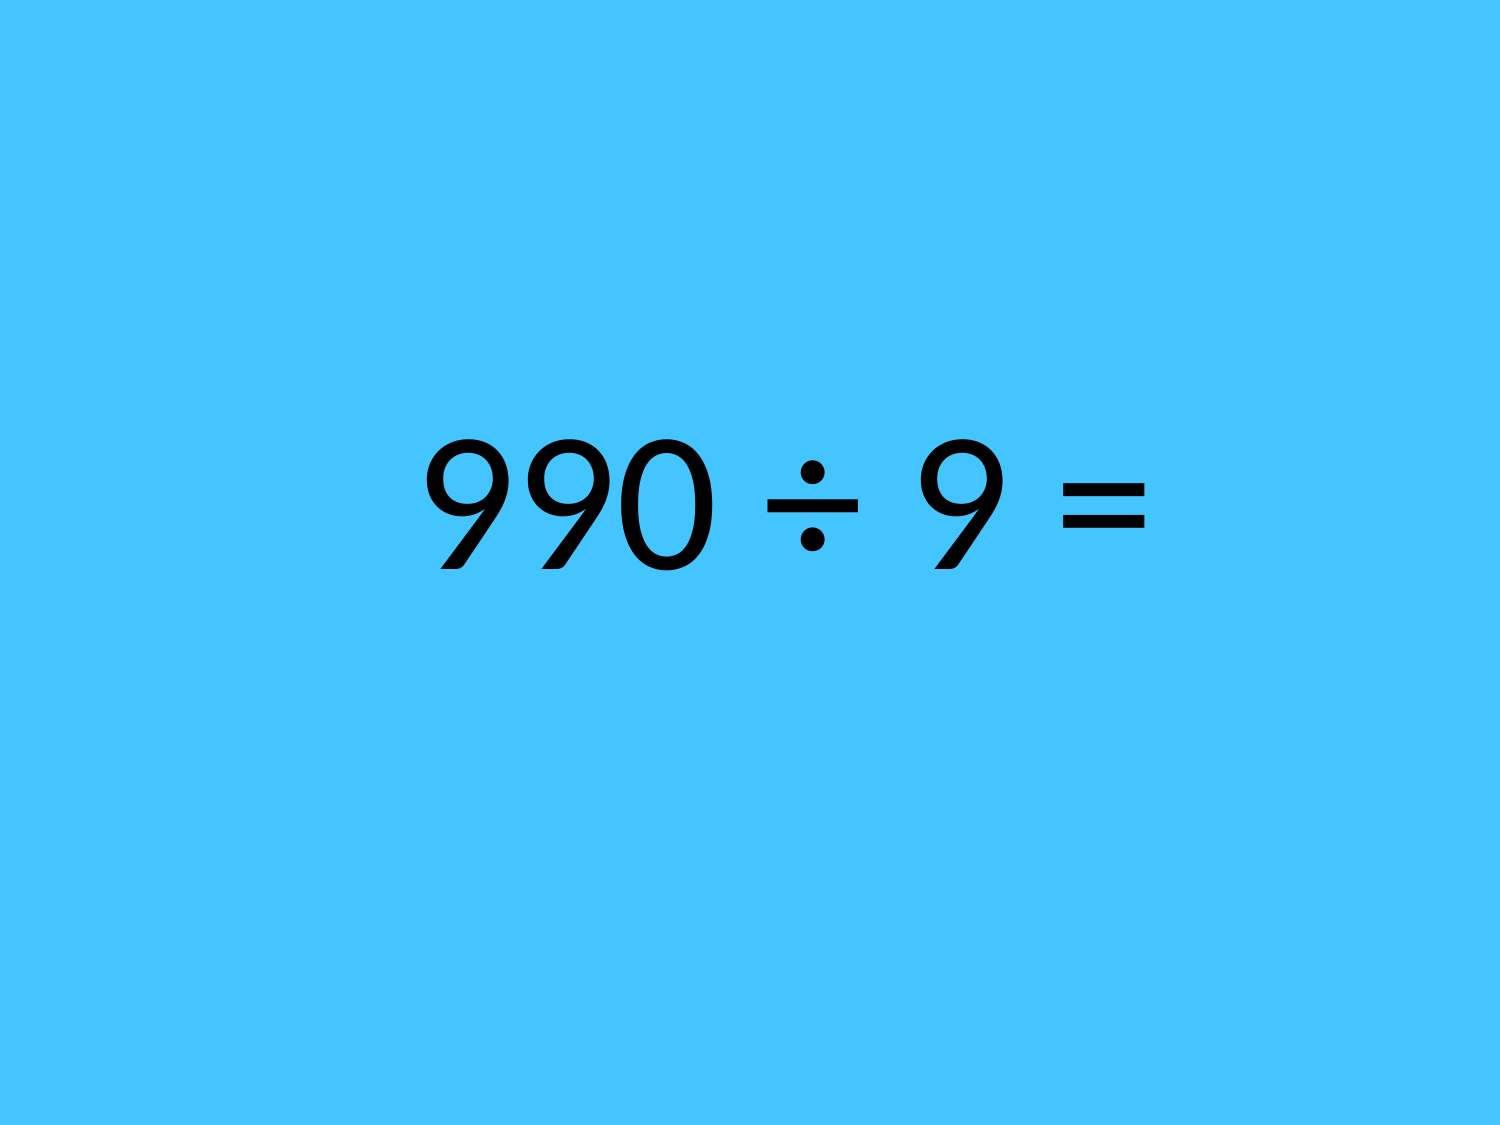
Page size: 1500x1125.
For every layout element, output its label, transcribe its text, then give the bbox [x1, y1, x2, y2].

text_box 990 ÷ 9 = [399, 362, 1238, 618]
